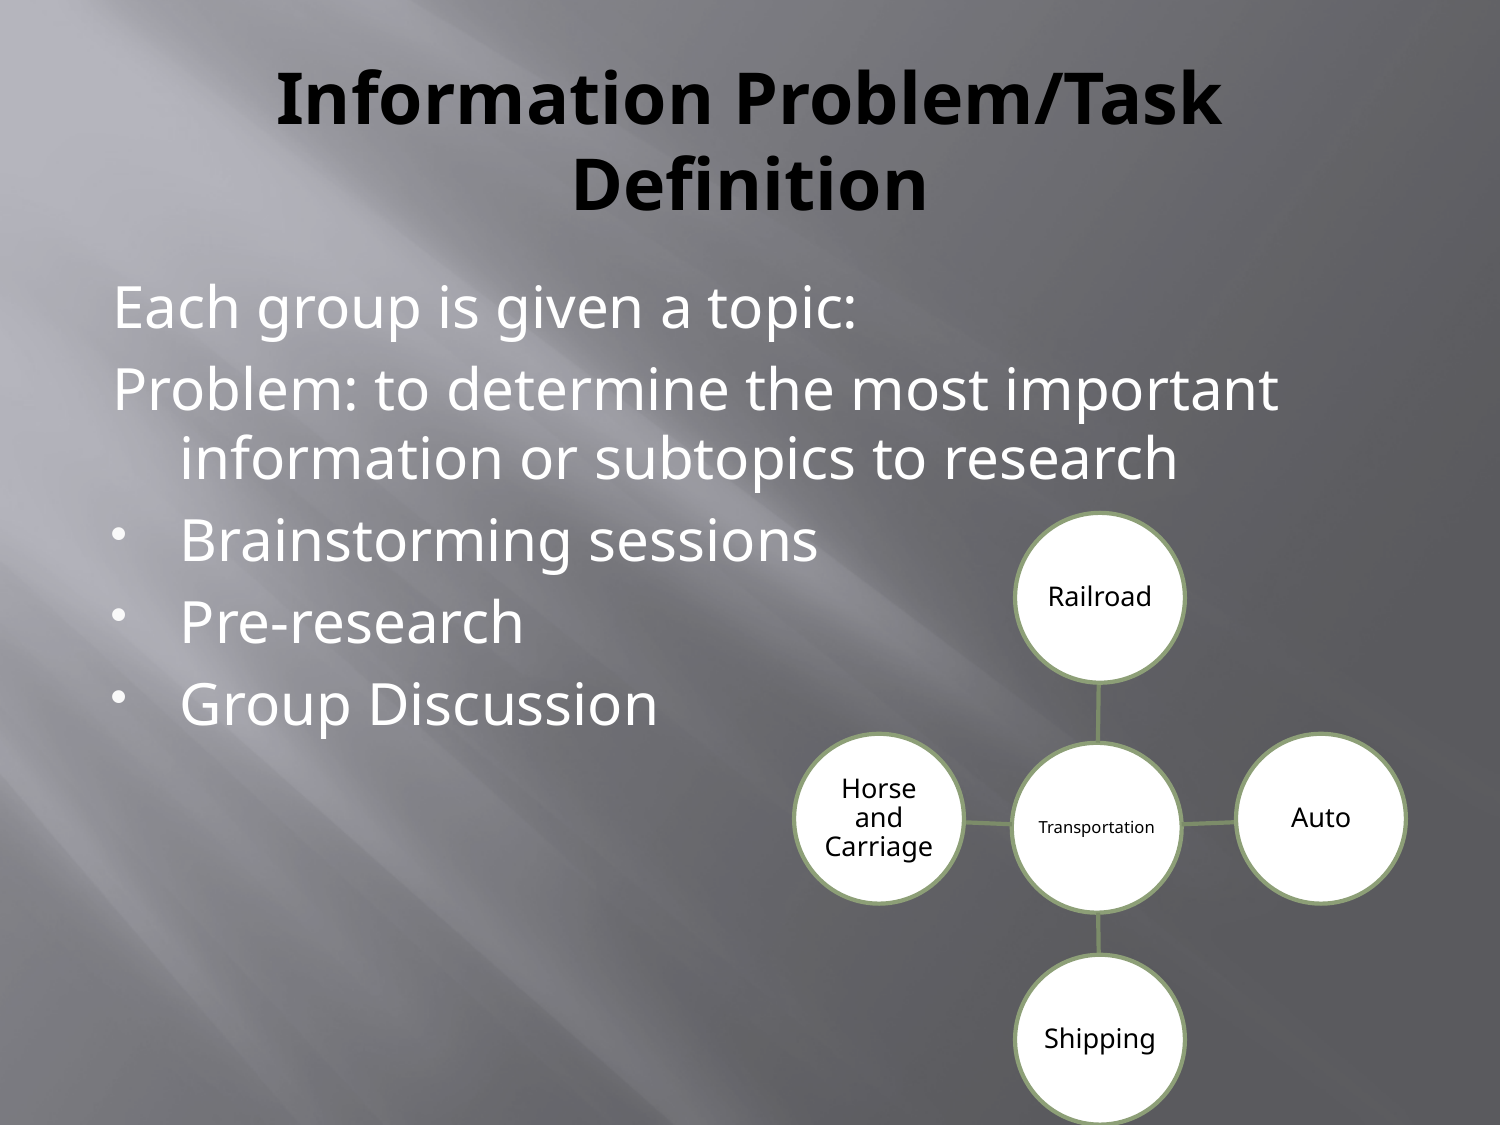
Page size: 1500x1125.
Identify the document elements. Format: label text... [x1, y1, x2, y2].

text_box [699, 512, 1500, 1125]
list Each group is given a topic: Problem: to determine the most important information or subtopics to research Brainstorming sessions Pre-research Group Discussion [75, 262, 1425, 1035]
title Information Problem/Task Definition [75, 45, 1425, 233]
